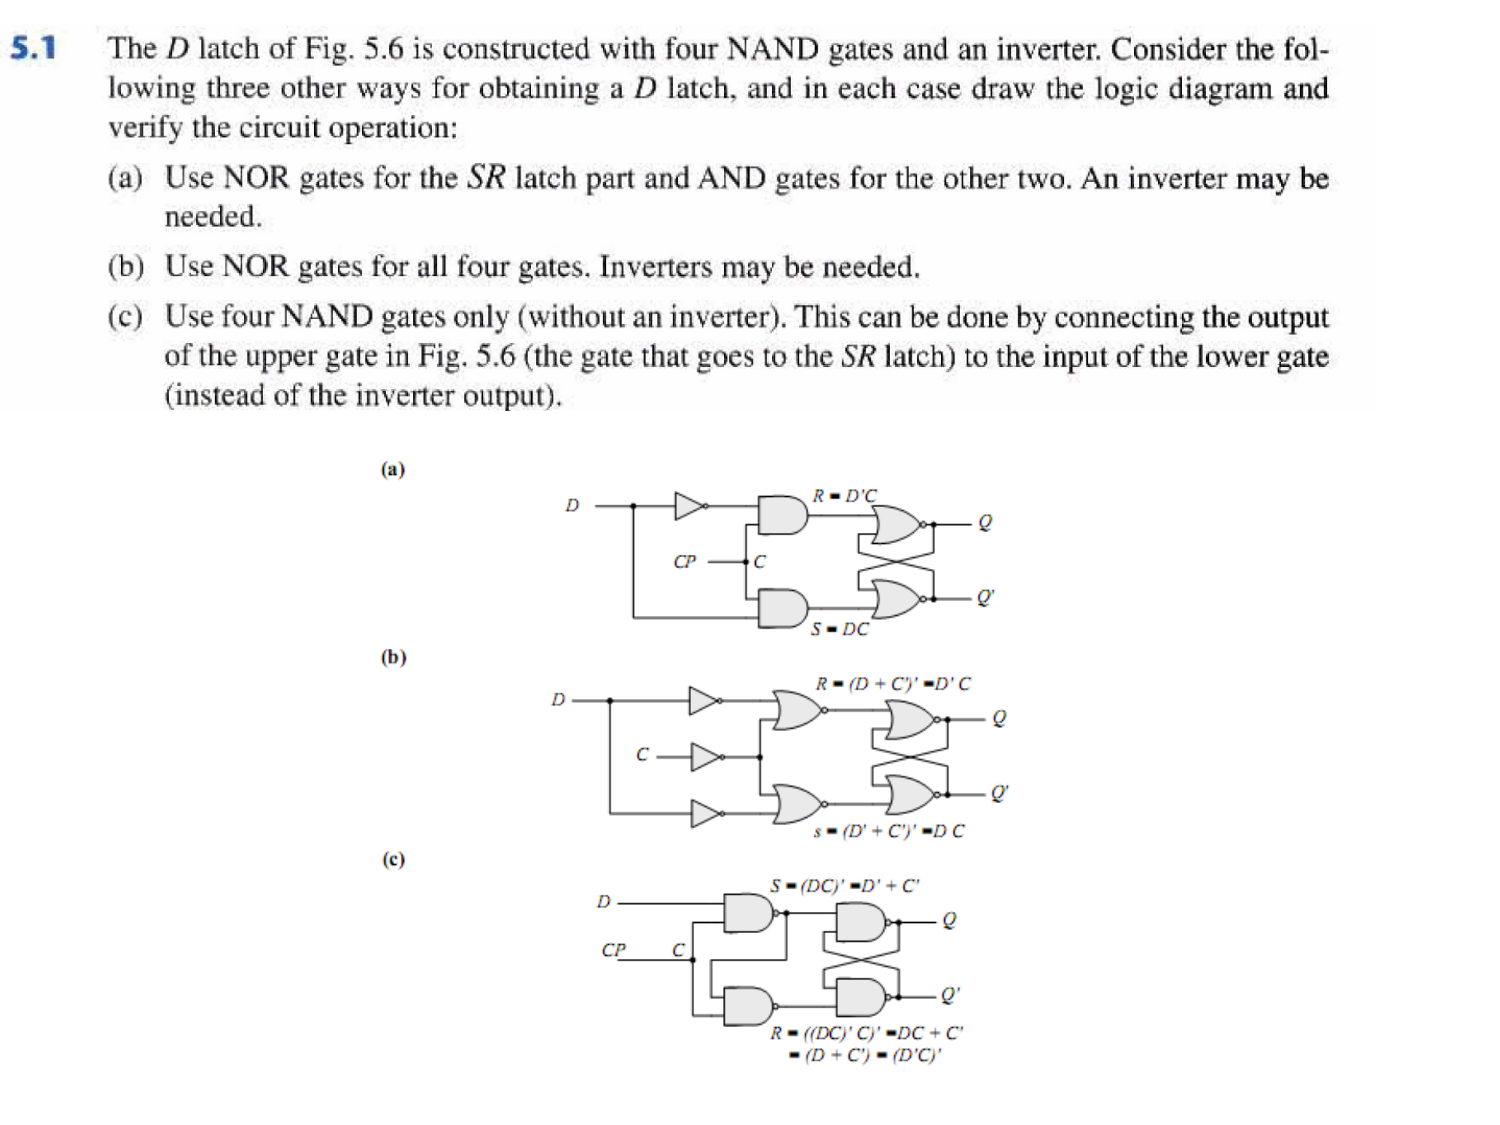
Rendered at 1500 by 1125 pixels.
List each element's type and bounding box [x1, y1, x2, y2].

picture [374, 449, 1049, 1099]
picture [0, 24, 1376, 412]
